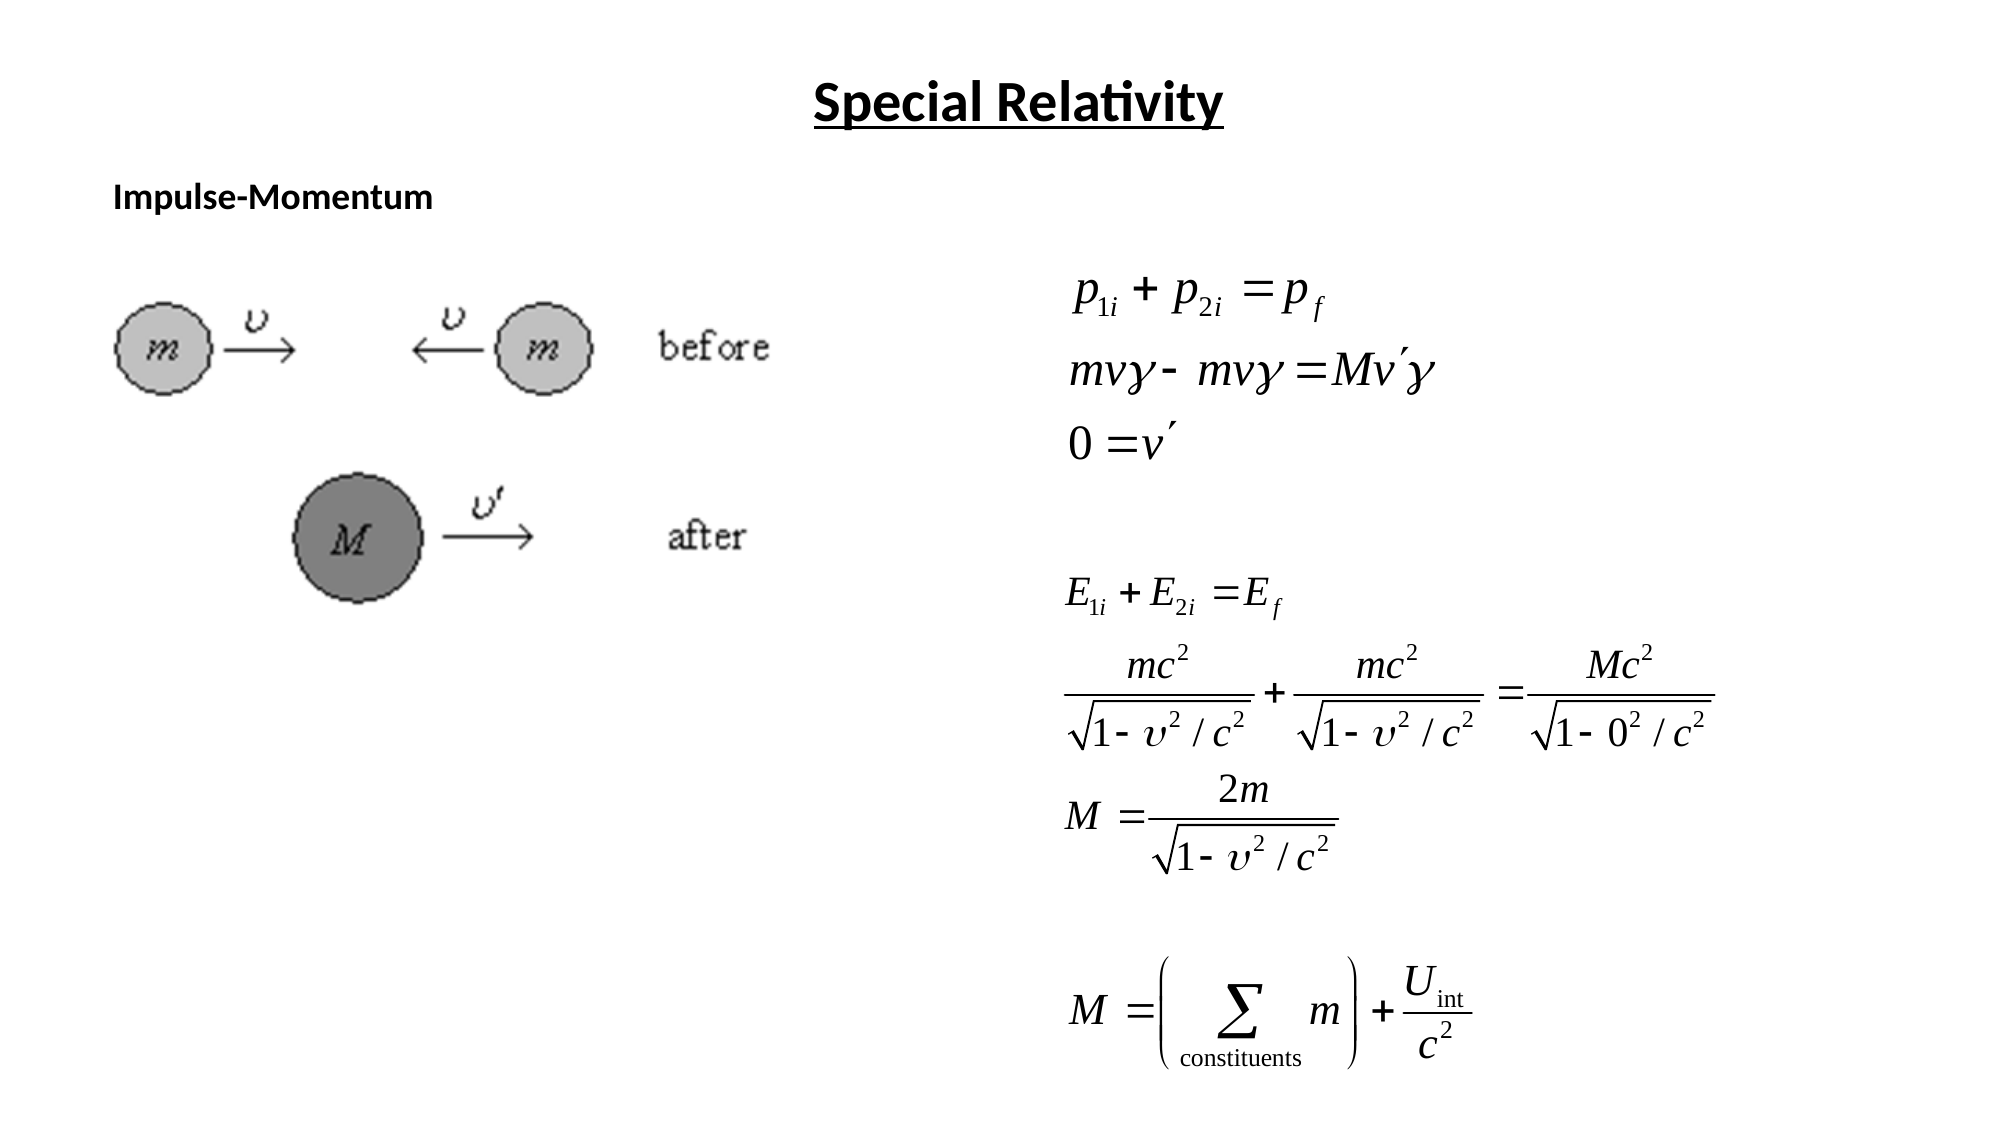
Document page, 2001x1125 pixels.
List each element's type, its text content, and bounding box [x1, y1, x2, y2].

text_box Special Relativity [799, 56, 1251, 141]
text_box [1061, 946, 1480, 1080]
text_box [1061, 257, 1441, 472]
text_box Impulse-Momentum [98, 164, 482, 225]
picture [98, 281, 807, 621]
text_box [1057, 566, 1722, 883]
